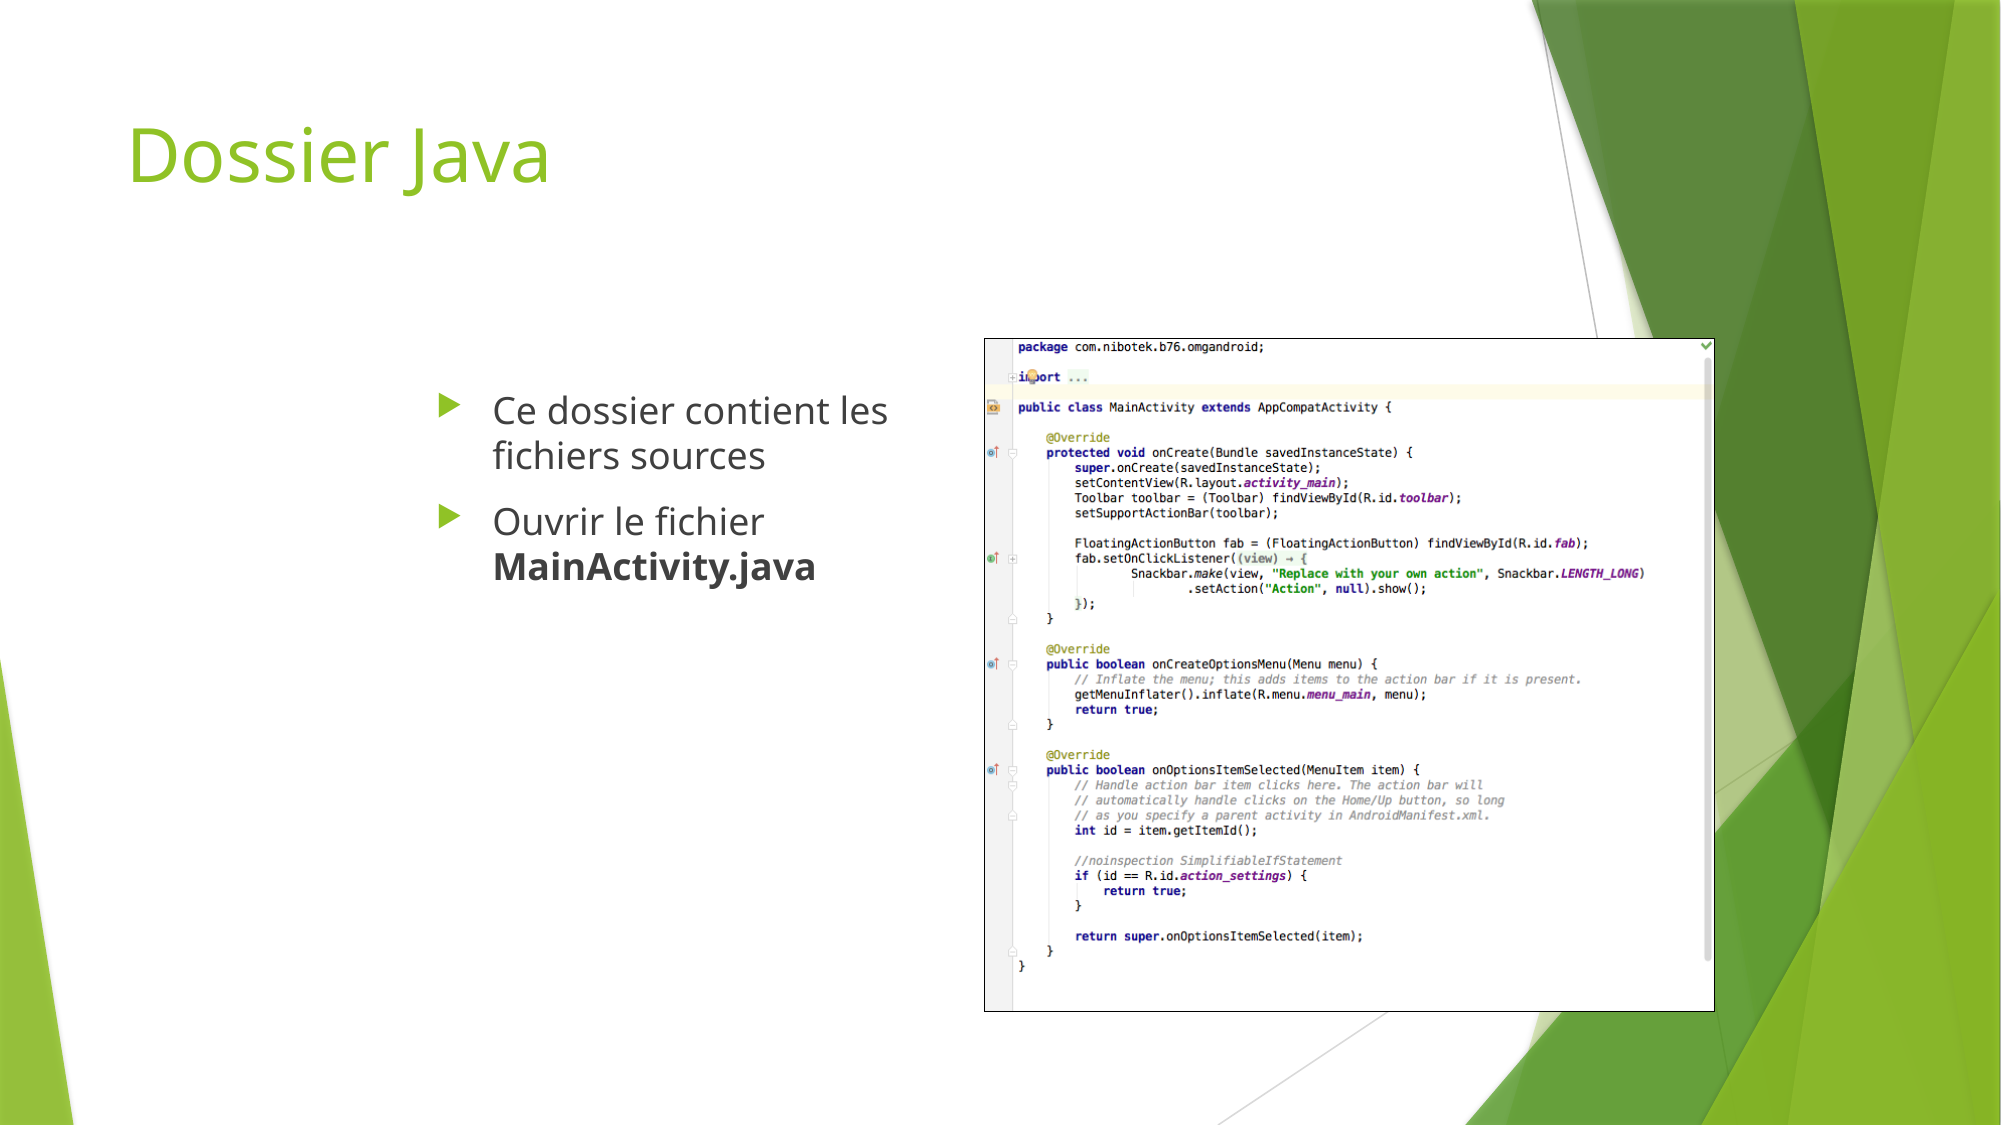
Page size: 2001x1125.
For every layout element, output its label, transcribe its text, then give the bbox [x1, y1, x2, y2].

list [983, 337, 1716, 1012]
list Ce dossier contient les fichiers sources Ouvrir le fichier MainActivity.java [421, 379, 978, 953]
title Dossier Java [111, 99, 1522, 317]
